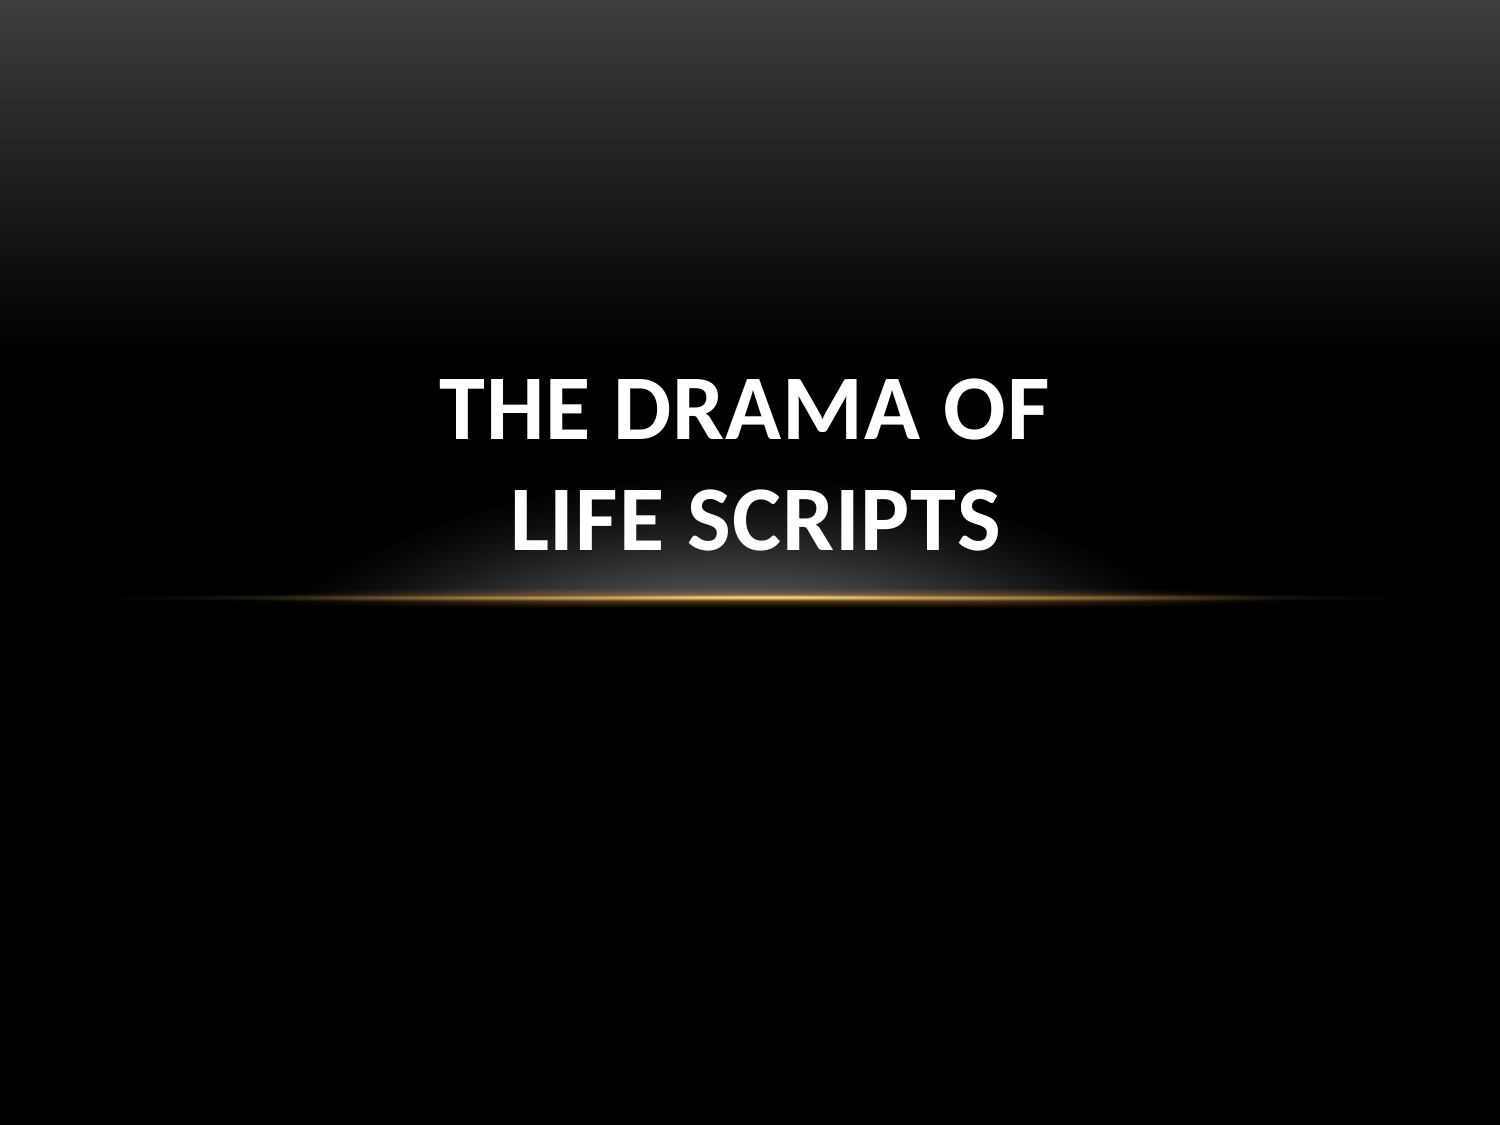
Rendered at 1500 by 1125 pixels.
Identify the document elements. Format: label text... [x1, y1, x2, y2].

picture [0, 0, 1500, 750]
title The Drama of Life Scripts [187, 337, 1325, 688]
